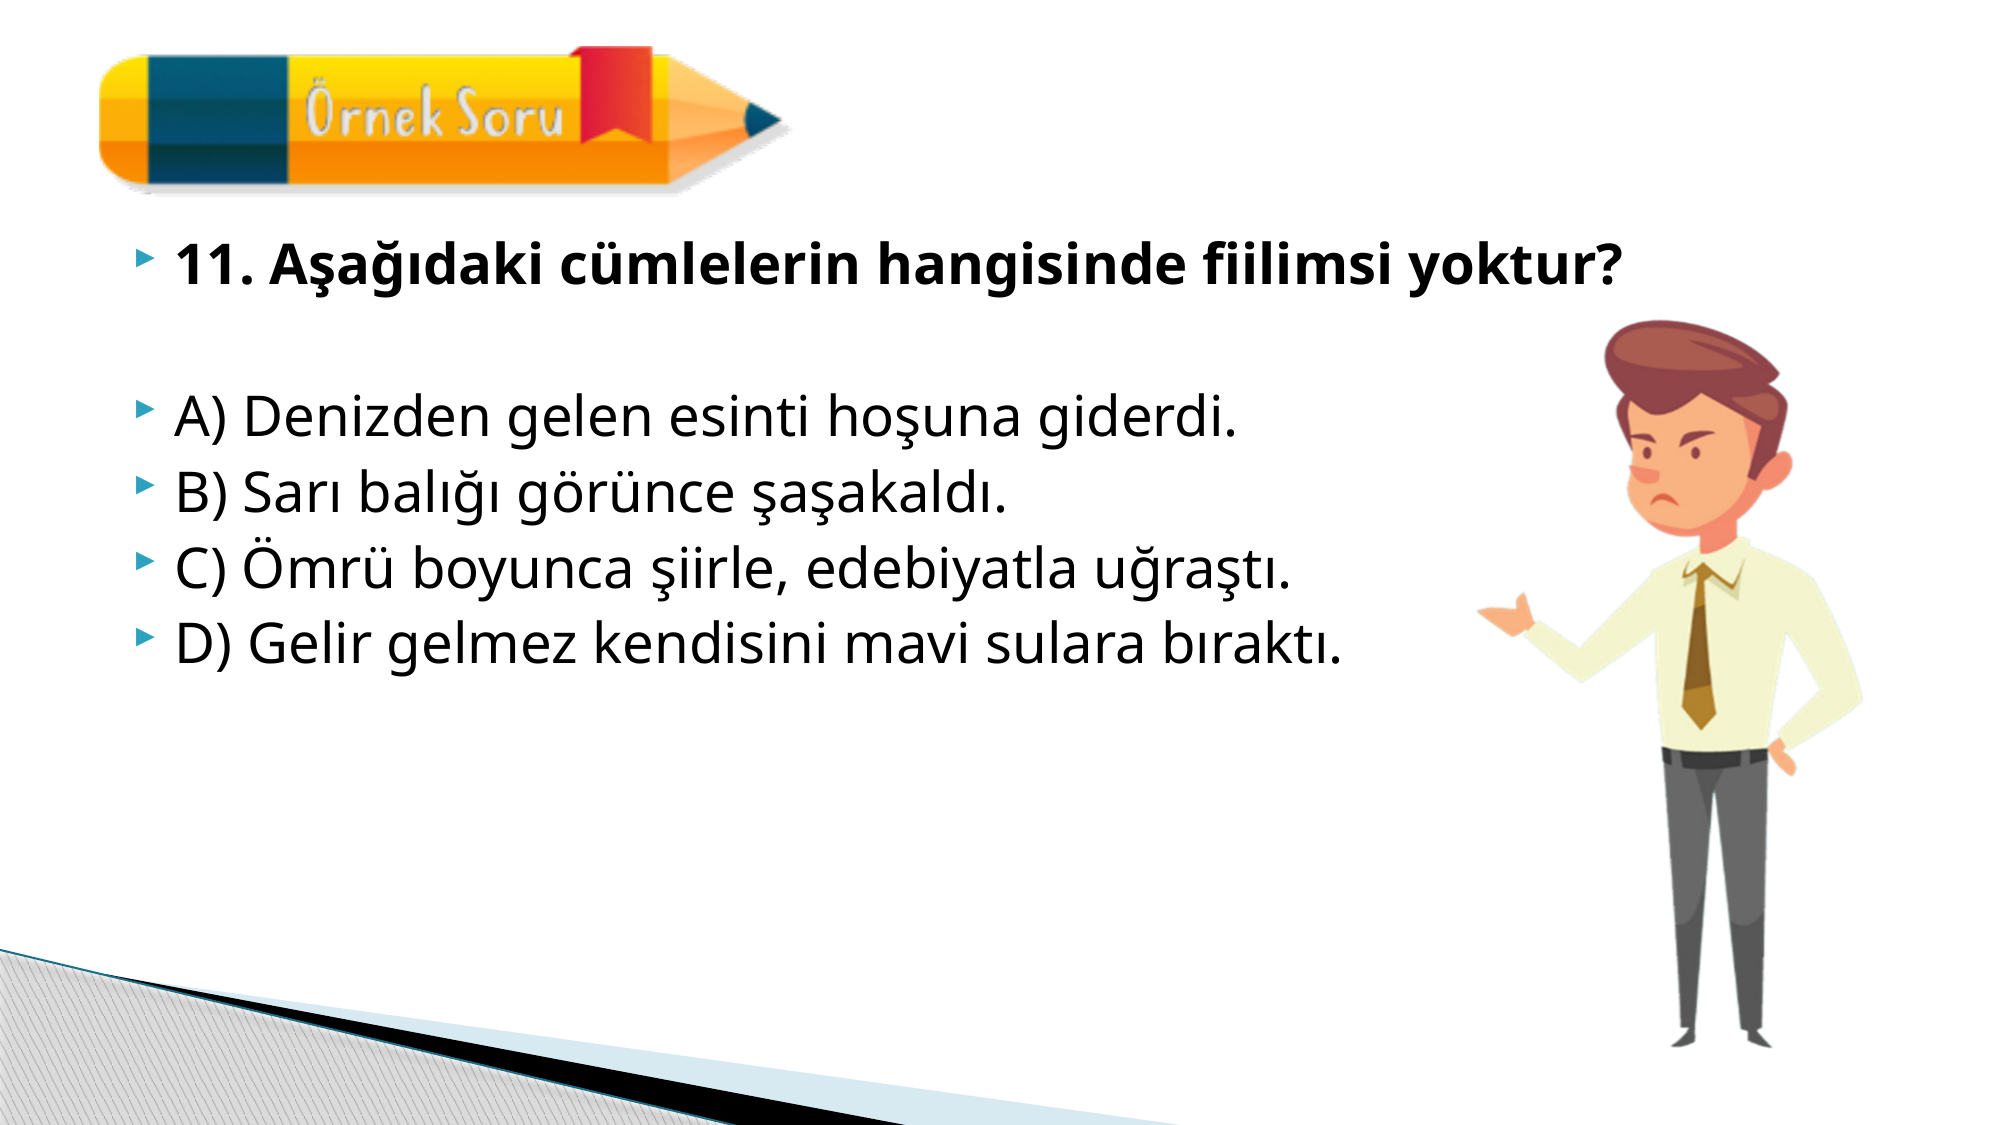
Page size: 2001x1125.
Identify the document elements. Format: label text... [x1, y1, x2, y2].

picture [1420, 284, 2000, 1078]
list 11. Aşağıdaki cümlelerin hangisinde fiilimsi yoktur? A) Denizden gelen esinti hoşuna giderdi. B) Sarı balığı görünce şaşakaldı. C) Ömrü boyunca şiirle, edebiyatla uğraştı. D) Gelir gelmez kendisini mavi sulara bıraktı. [99, 221, 1900, 986]
picture [99, 46, 794, 199]
